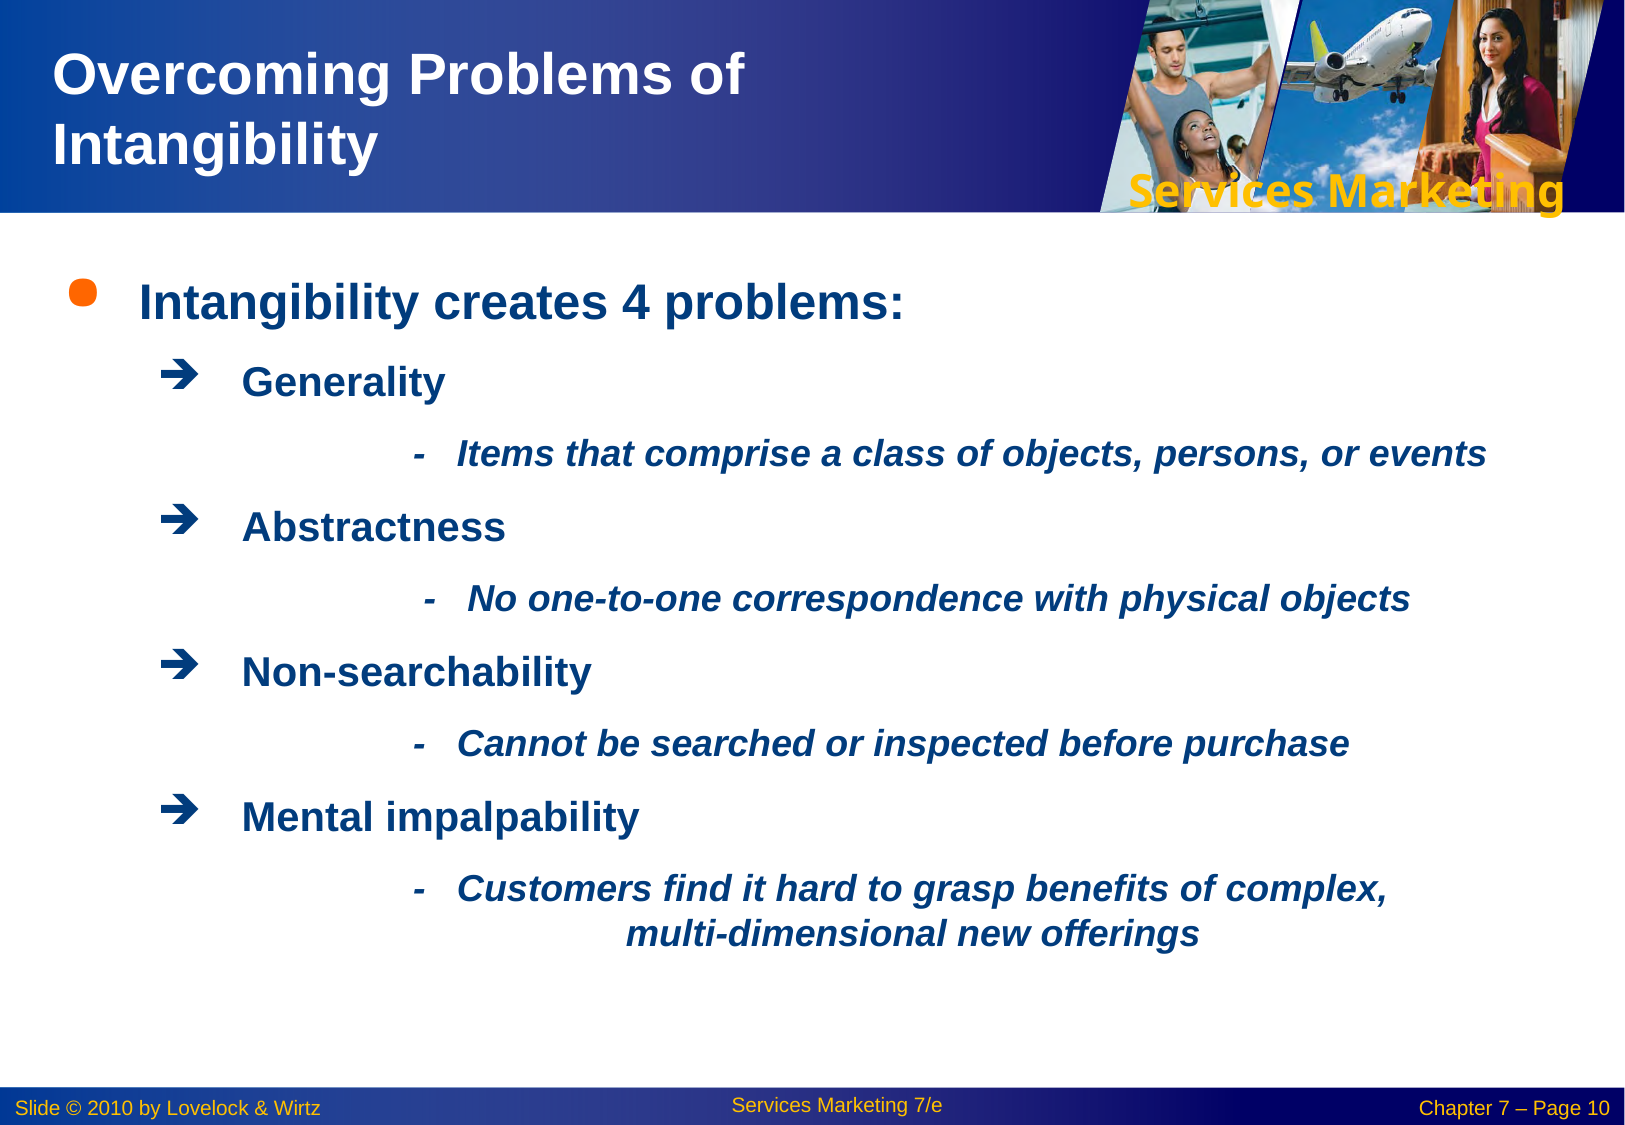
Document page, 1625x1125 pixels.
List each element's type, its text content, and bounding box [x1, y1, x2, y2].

picture [1546, 187, 1556, 202]
list Intangibility creates 4 problems: Generality - Items that comprise a class of objects, persons, or events Abstractness - No one-to-one correspondence with physical objects Non-searchability - Cannot be searched or inspected before purchase Mental impalpability - Customers find it hard to grasp benefits of complex, multi-dimensional new offerings [49, 261, 1588, 1051]
picture [1100, 0, 1604, 213]
title Overcoming Problems of Intangibility [36, 37, 1088, 176]
picture [1162, 186, 1172, 192]
